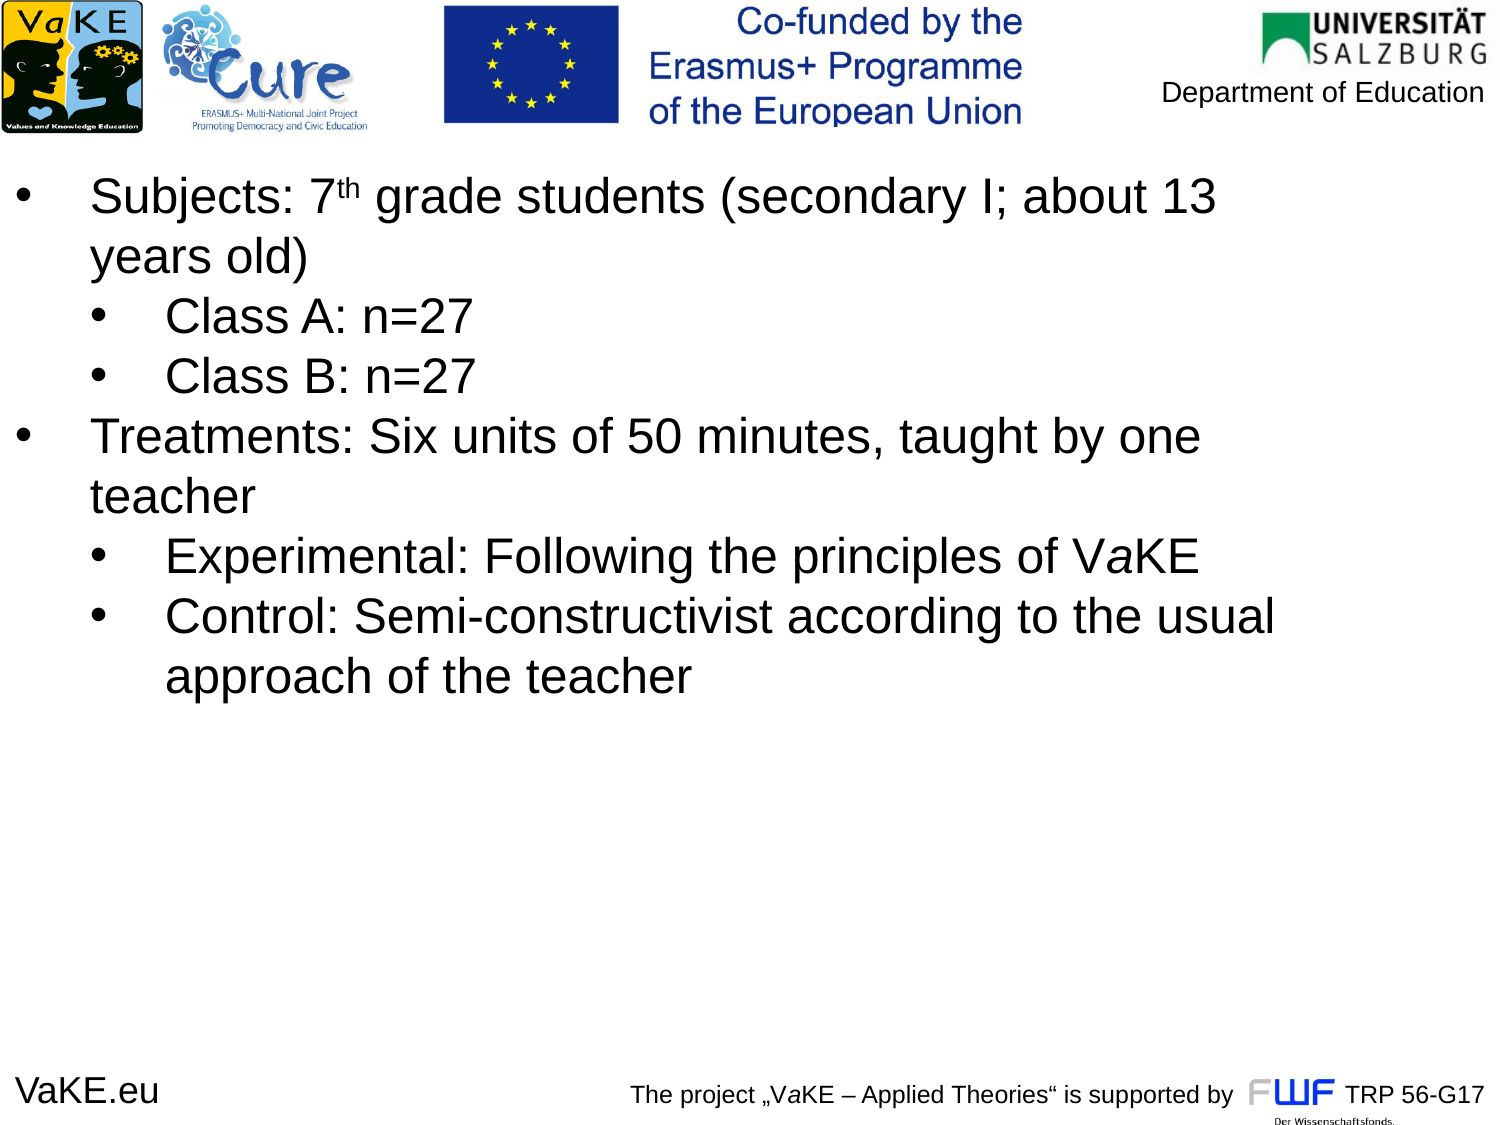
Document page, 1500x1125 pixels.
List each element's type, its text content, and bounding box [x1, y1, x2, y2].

picture [0, 0, 145, 135]
picture [1249, 1079, 1394, 1125]
text_box Subjects: 7th grade students (secondary I; about 13 years old) Class A: n=27 Class B: n=27 Treatments: Six units of 50 minutes, taught by one teacher Experimental: Following the principles of VaKE Control: Semi-constructivist according to the usual approach of the teacher [0, 156, 1334, 832]
picture [1249, 0, 1500, 78]
